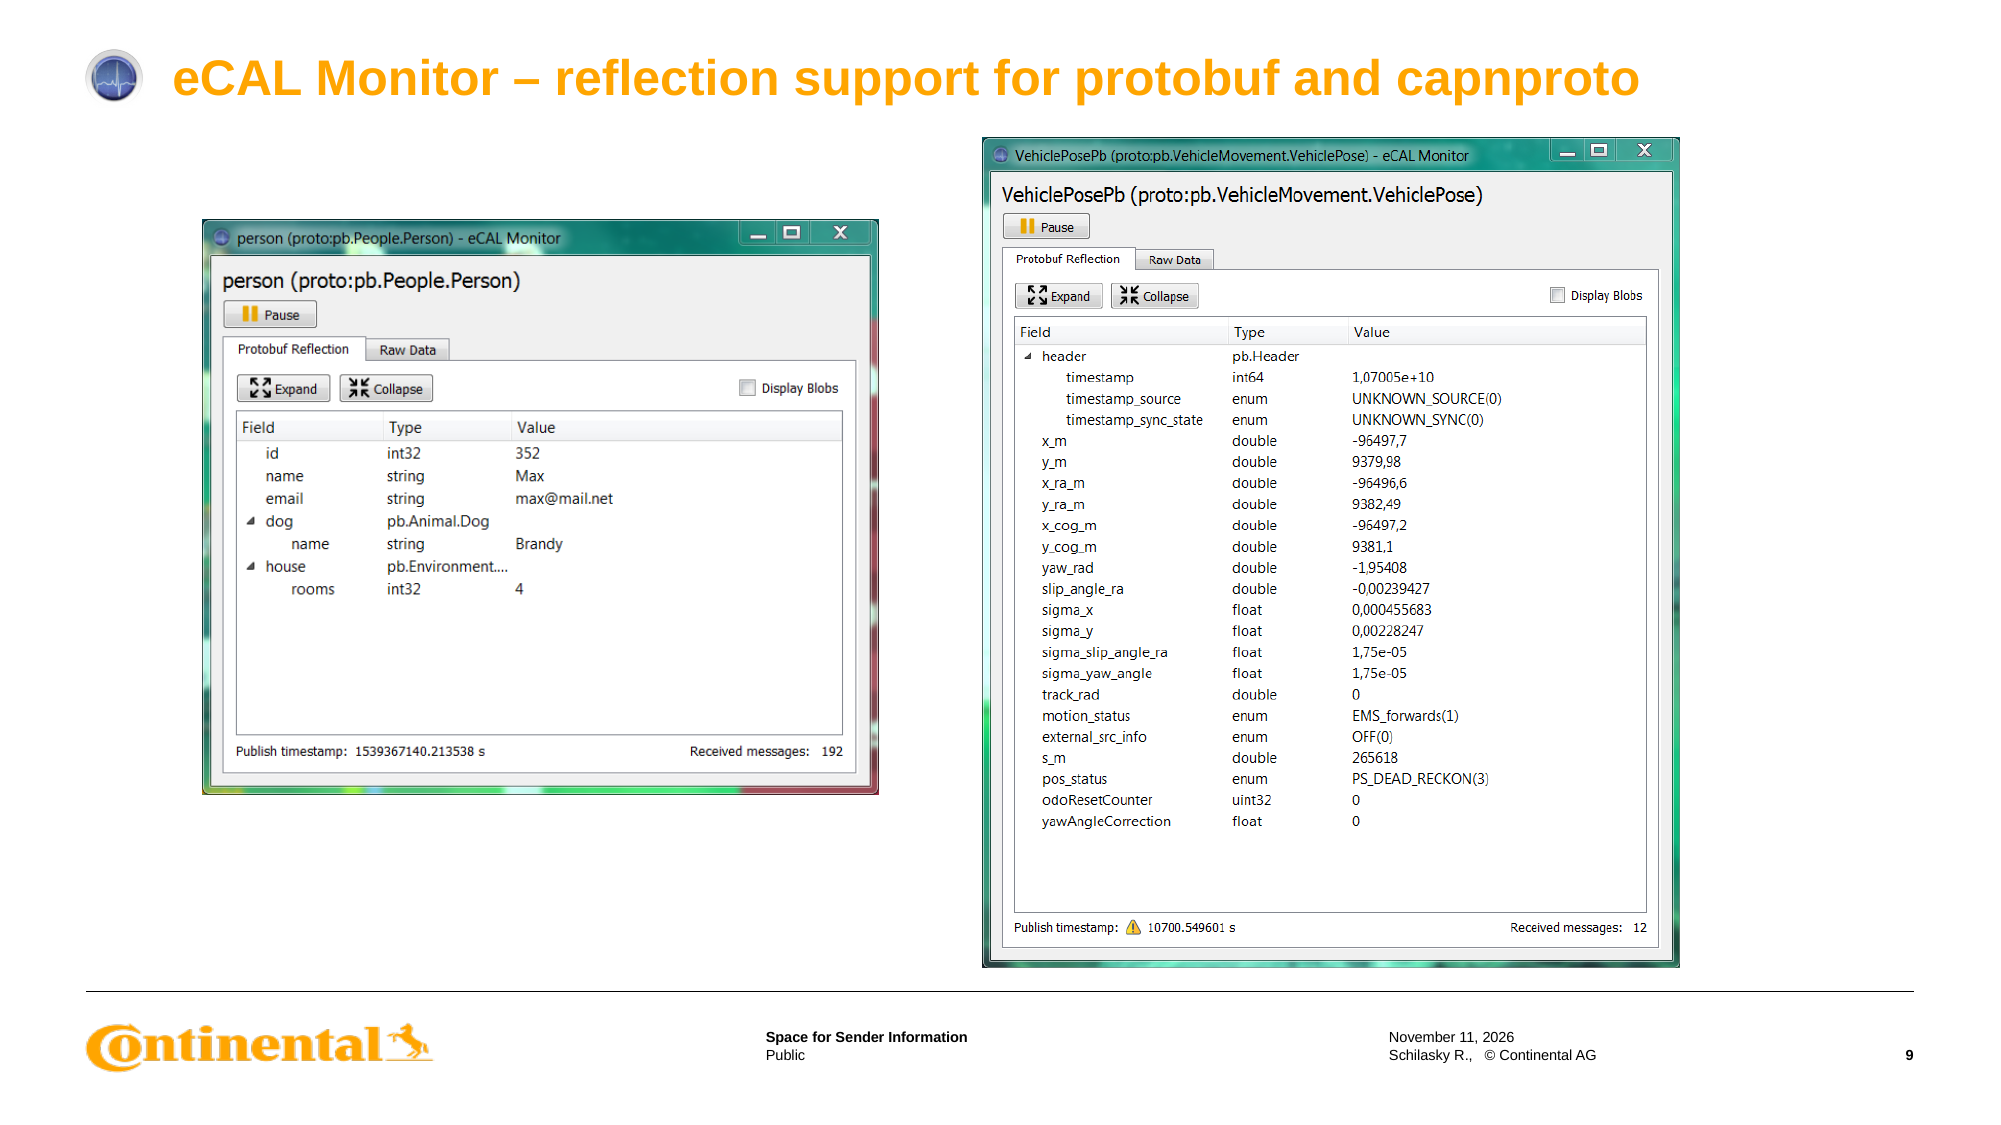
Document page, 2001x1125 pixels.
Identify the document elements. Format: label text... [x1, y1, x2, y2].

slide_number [1388, 1021, 1827, 1045]
slide_number 9 [1834, 1045, 1914, 1071]
picture [981, 136, 1680, 968]
picture [84, 48, 144, 108]
title eCAL Monitor – reflection support for protobuf and capnproto [102, 48, 1914, 167]
footer Schilasky R., © Continental AG [1388, 1045, 1827, 1071]
picture [202, 219, 879, 795]
